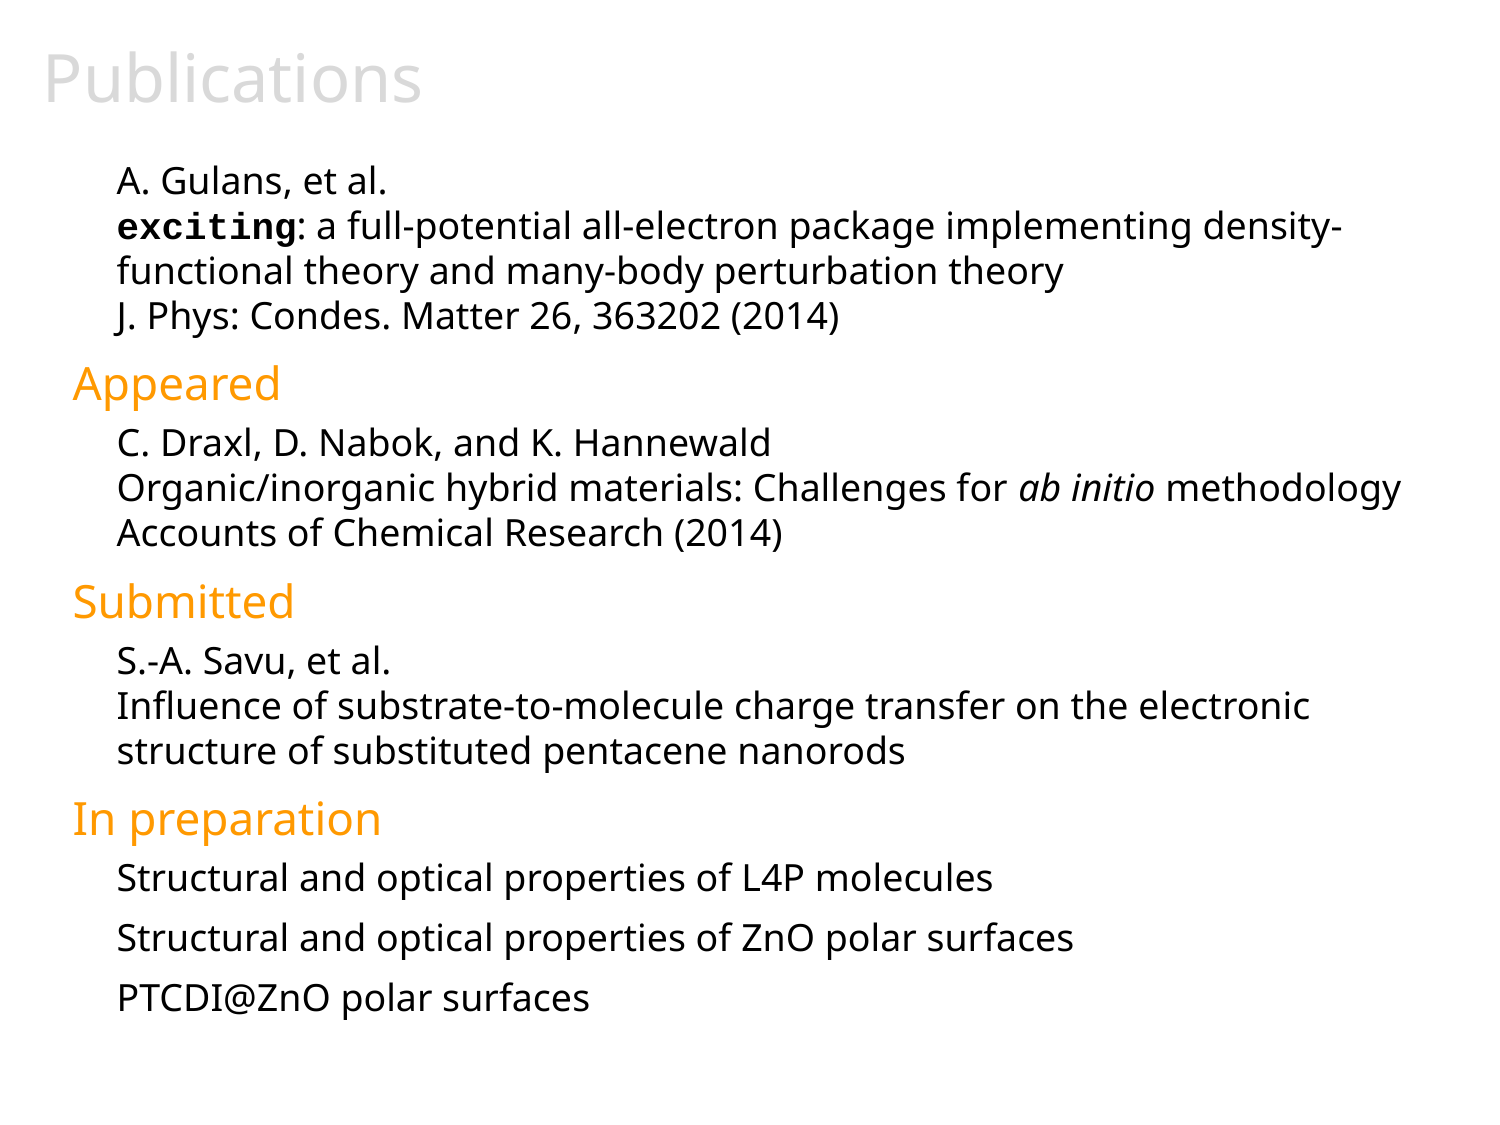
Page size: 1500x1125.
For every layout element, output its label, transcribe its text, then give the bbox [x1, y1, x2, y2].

list Publications A. Gulans, et al. exciting: a full-potential all-electron package implementing density-functional theory and many-body perturbation theory J. Phys: Condes. Matter 26, 363202 (2014) Appeared C. Draxl, D. Nabok, and K. Hannewald Organic/inorganic hybrid materials: Challenges for ab initio methodology Accounts of Chemical Research (2014) Submitted S.-A. Savu, et al. Influence of substrate-to-molecule charge transfer on the electronic structure of substituted pentacene nanorods In preparation Structural and optical properties of L4P molecules Structural and optical properties of ZnO polar surfaces PTCDI@ZnO polar surfaces [27, 28, 1484, 1082]
